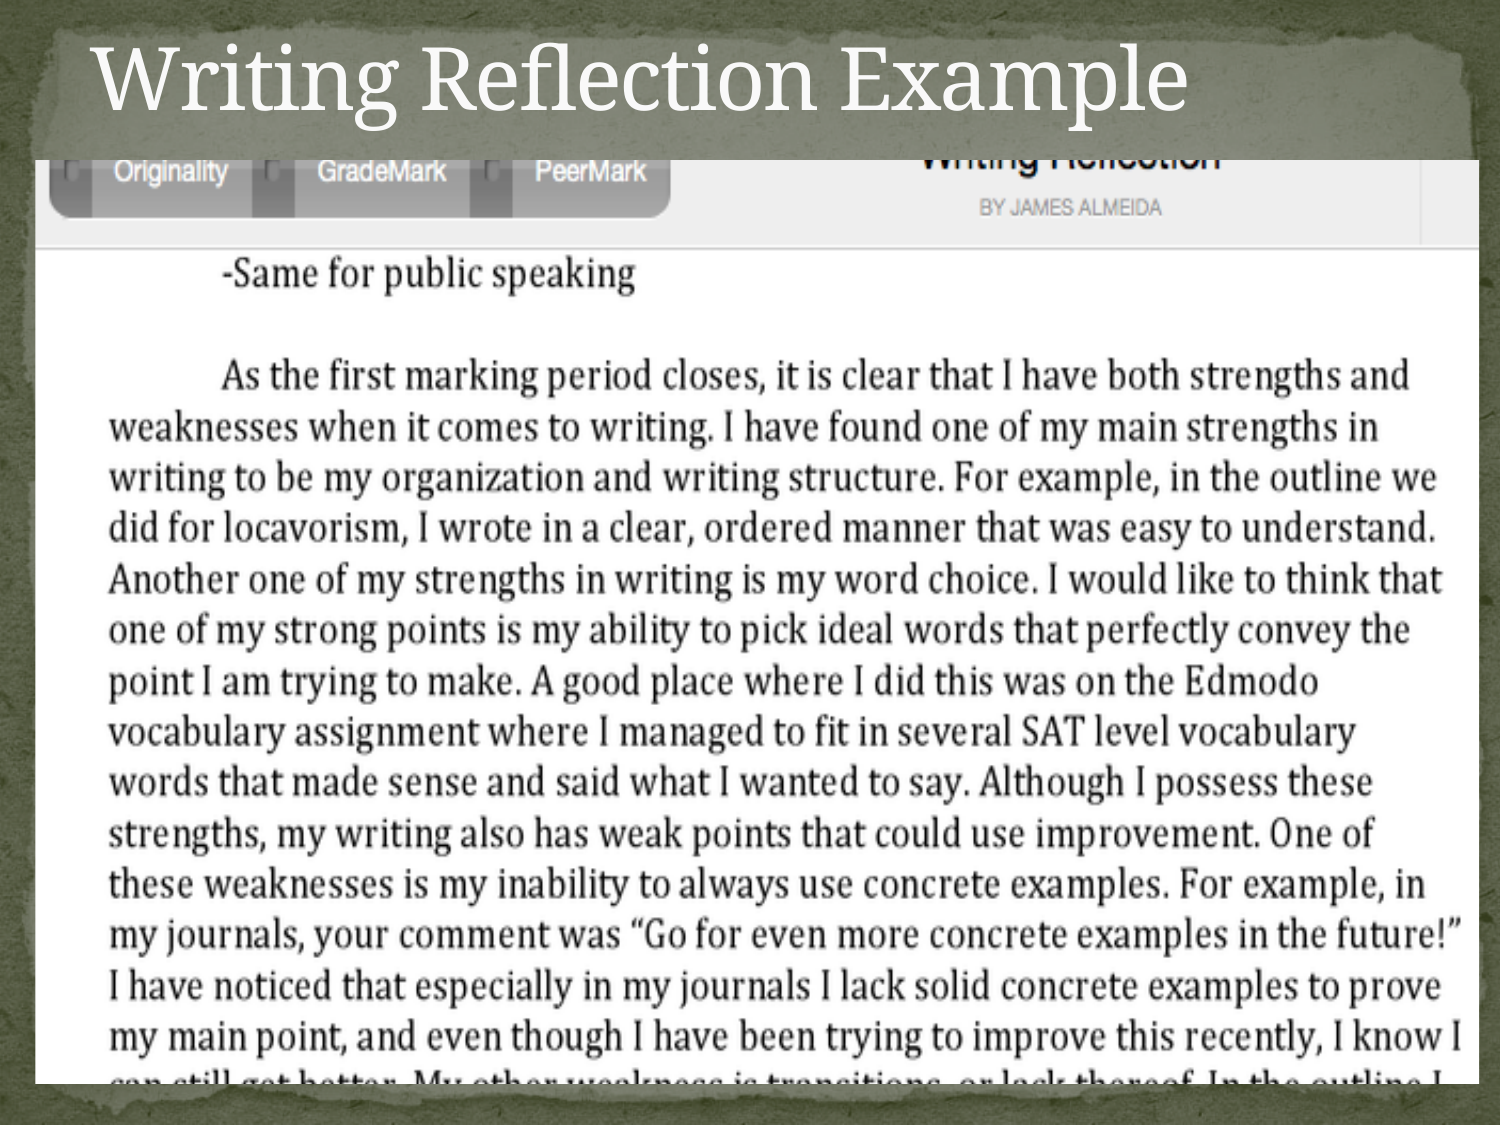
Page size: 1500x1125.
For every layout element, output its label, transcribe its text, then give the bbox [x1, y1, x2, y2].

title Writing Reflection Example [74, 0, 1425, 136]
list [39, 164, 1477, 1079]
